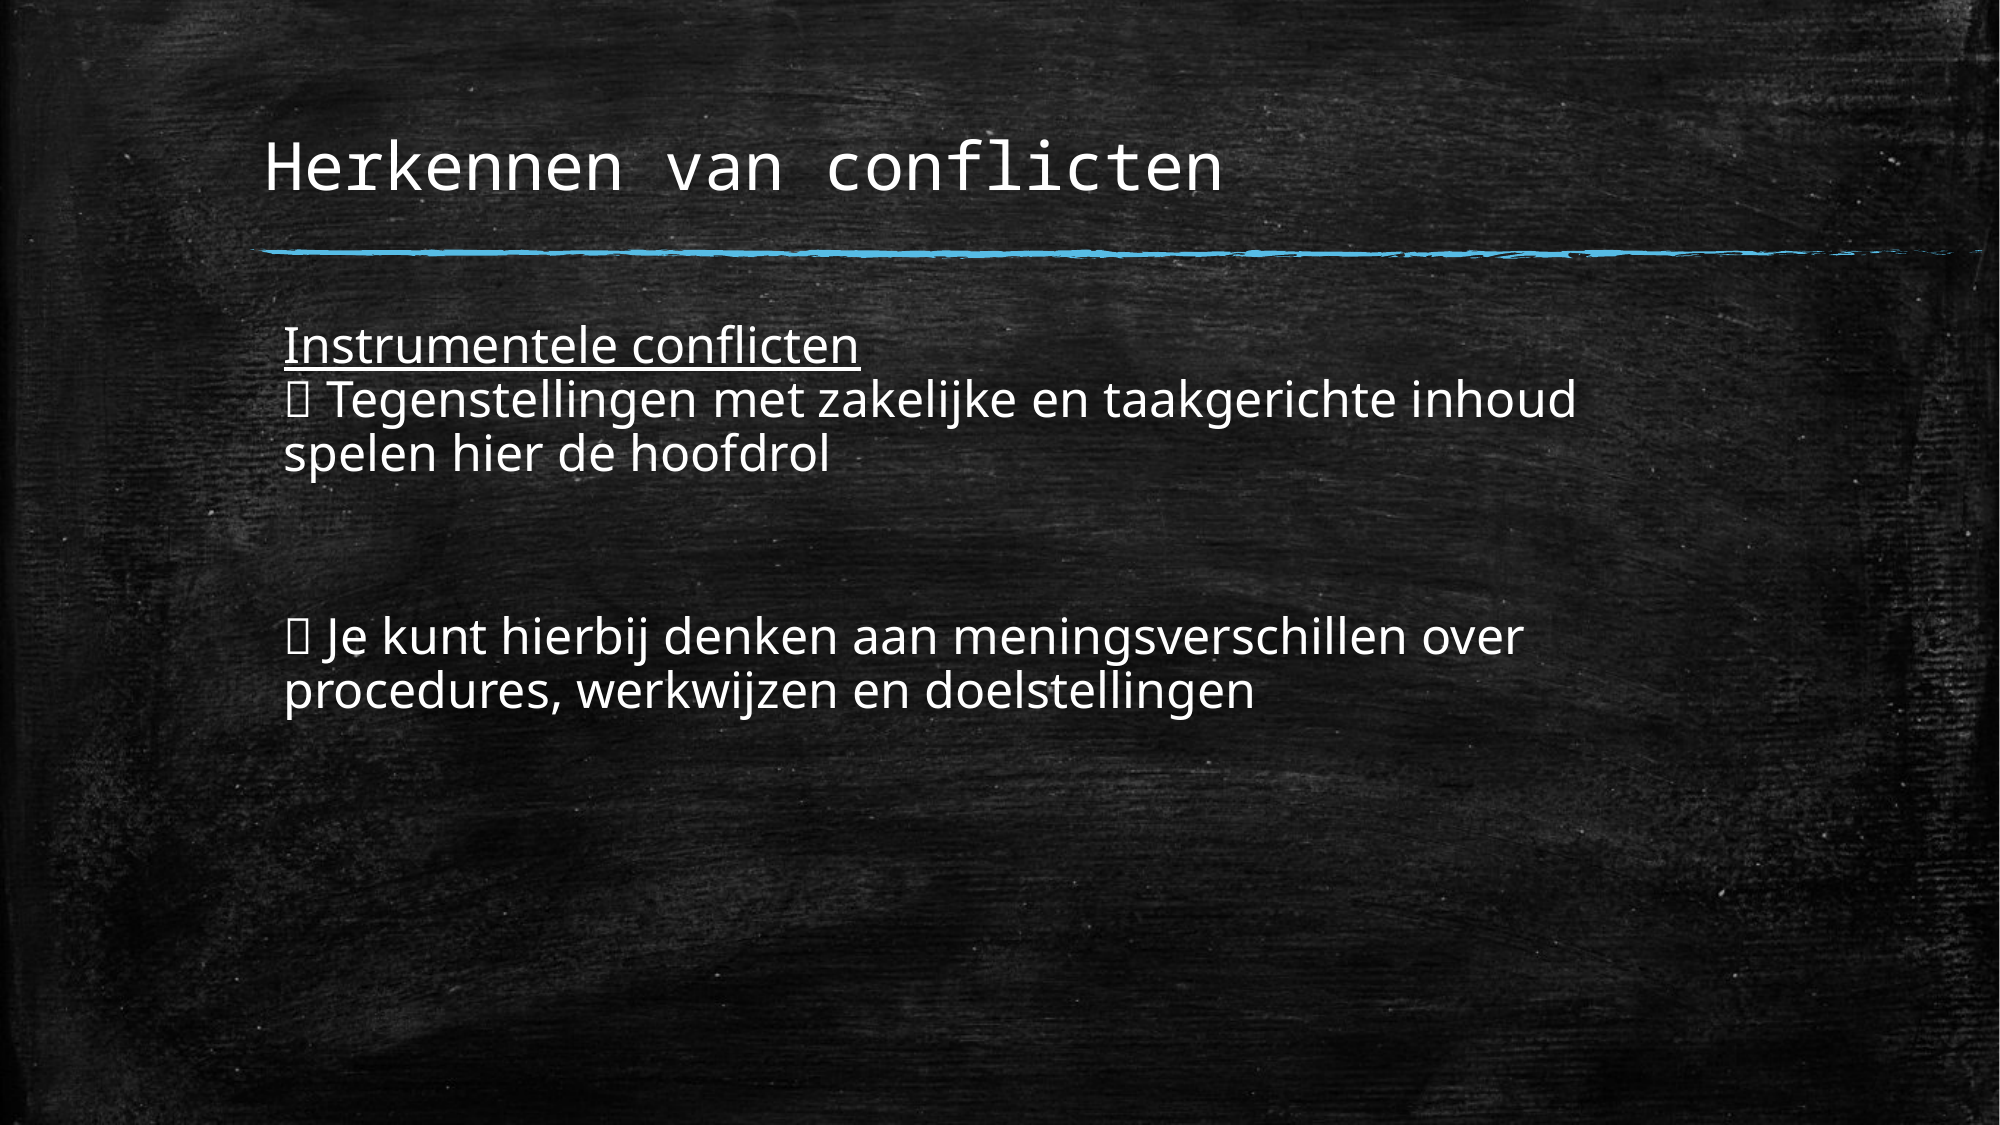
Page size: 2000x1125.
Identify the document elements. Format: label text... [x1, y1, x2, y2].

list Instrumentele conflicten  Tegenstellingen met zakelijke en taakgerichte inhoud spelen hier de hoofdrol  Je kunt hierbij denken aan meningsverschillen over procedures, werkwijzen en doelstellingen [249, 312, 1750, 1013]
title Herkennen van conflicten [249, 45, 1750, 213]
